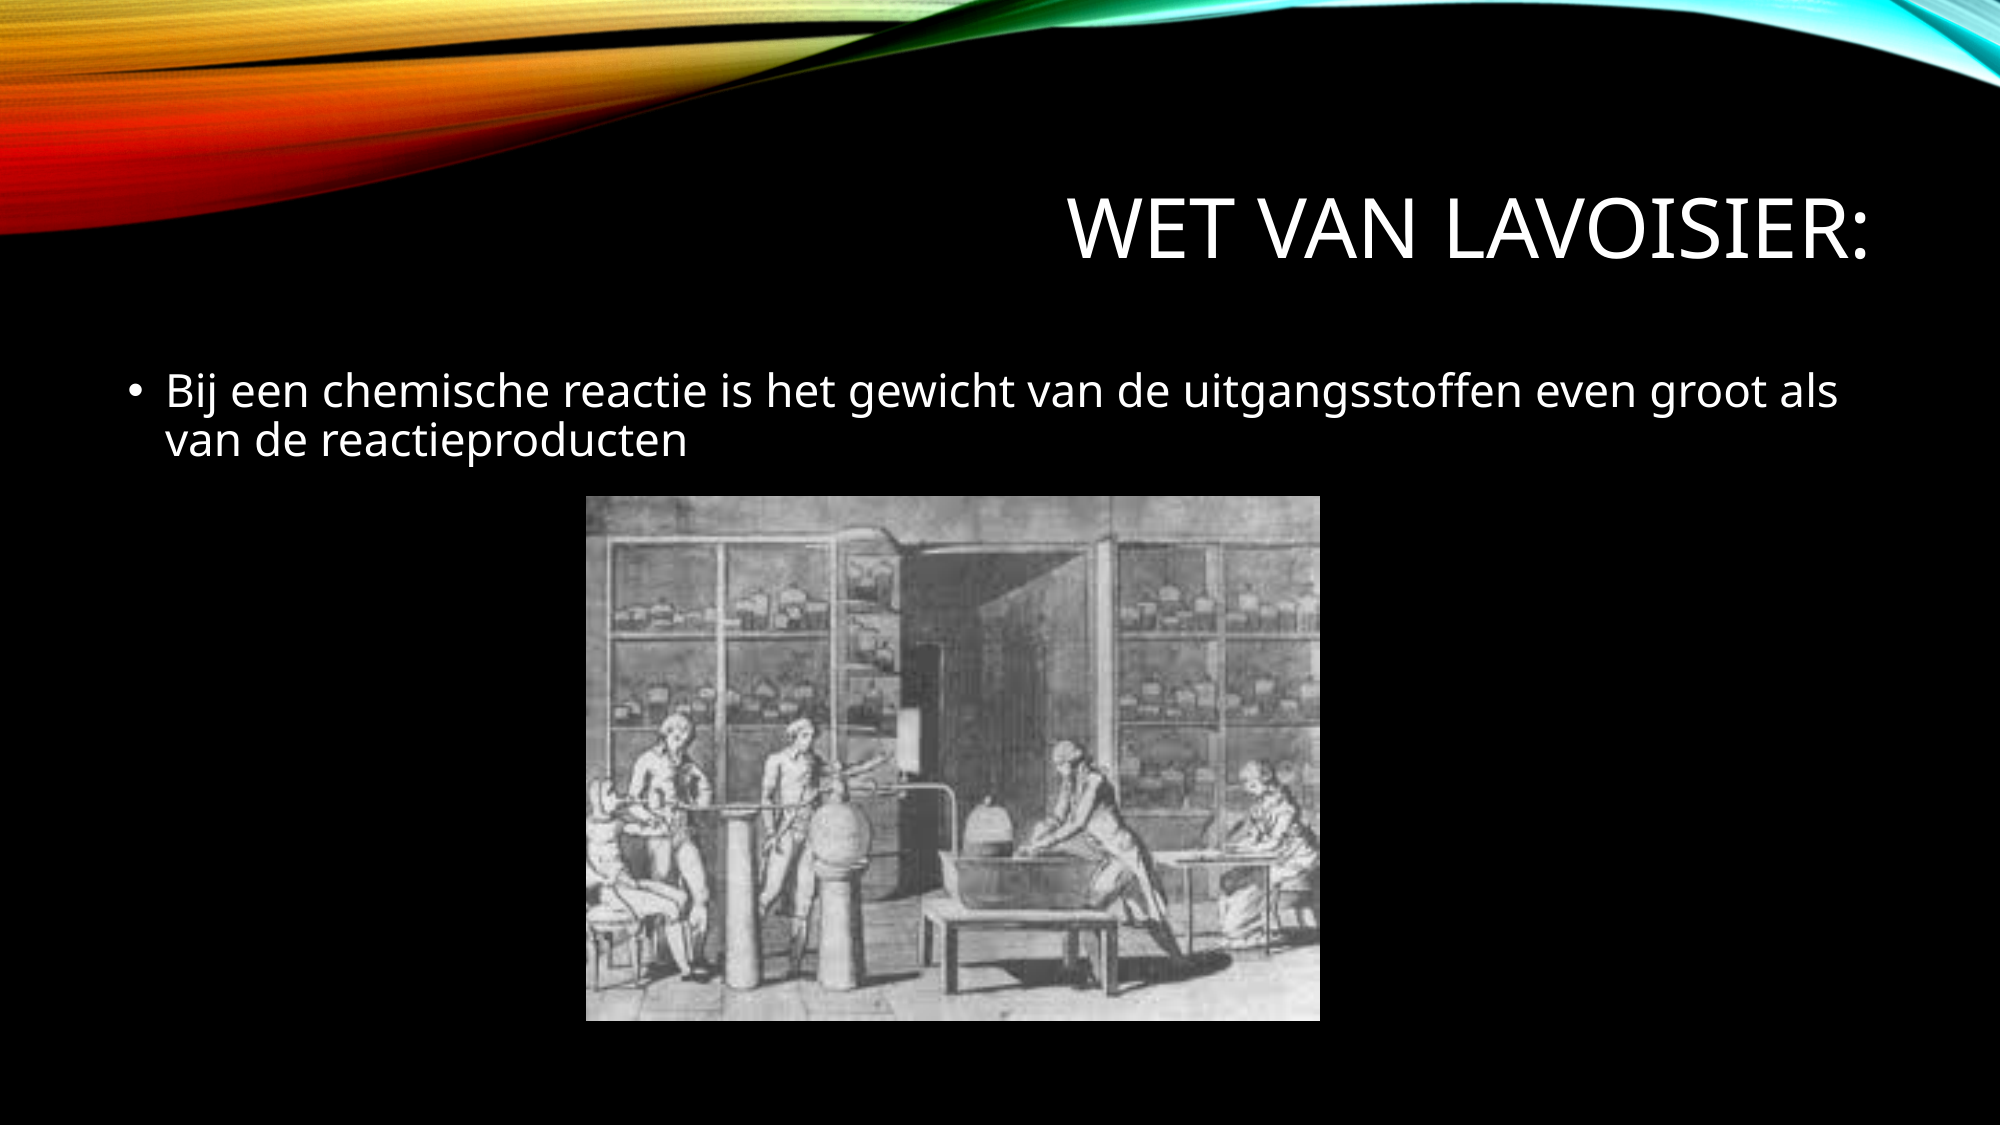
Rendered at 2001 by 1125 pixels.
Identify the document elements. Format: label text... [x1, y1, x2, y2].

list Bij een chemische reactie is het gewicht van de uitgangsstoffen even groot als van de reactieproducten [112, 360, 1888, 1021]
picture [586, 496, 1320, 1021]
title Wet van Lavoisier: [474, 125, 1888, 338]
picture [0, 0, 2000, 237]
